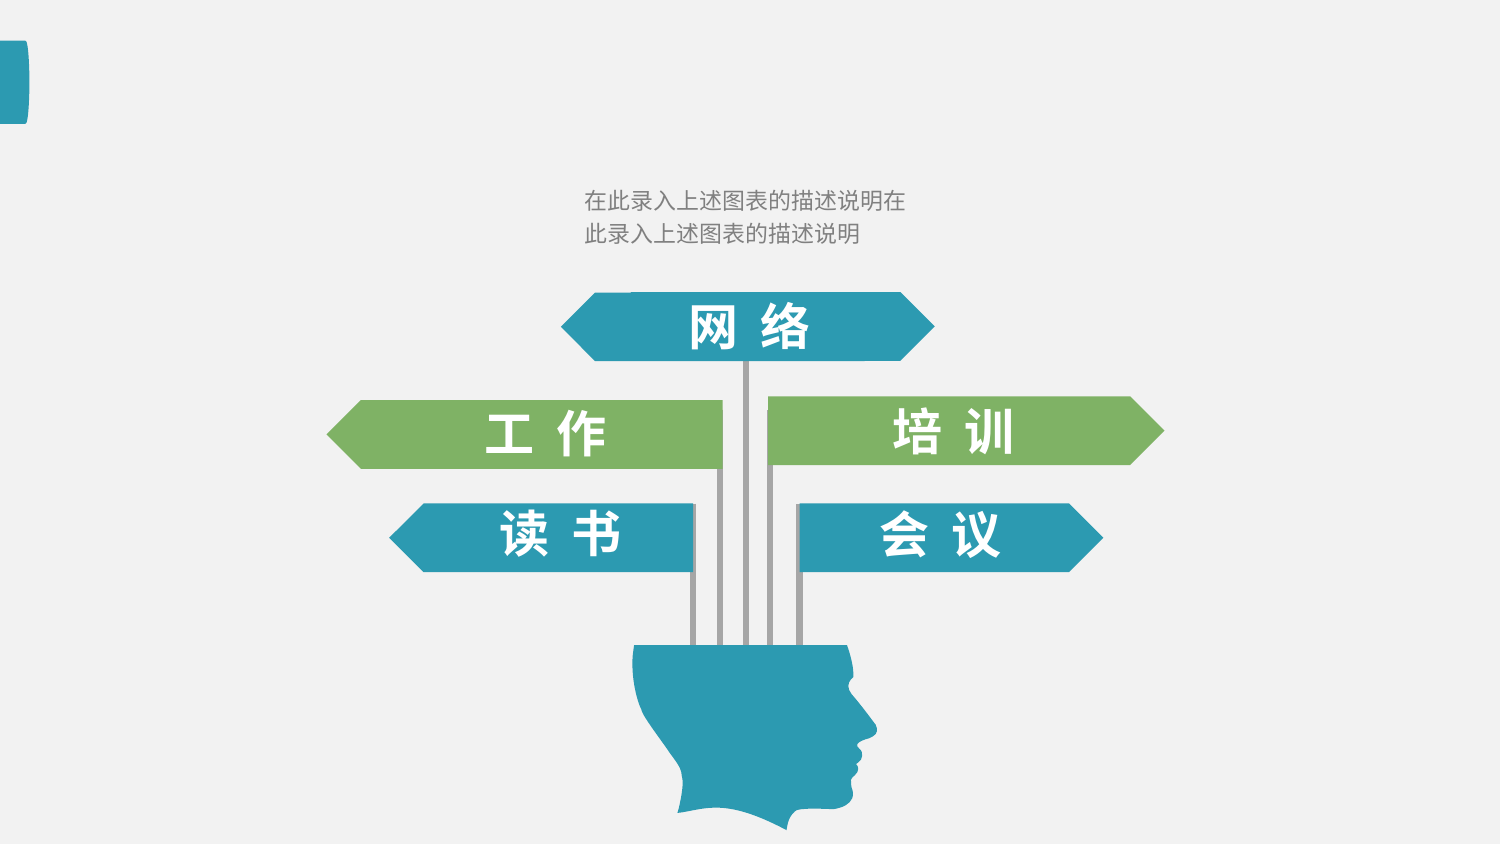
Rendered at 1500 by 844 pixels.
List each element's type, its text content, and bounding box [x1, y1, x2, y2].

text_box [692, 372, 800, 787]
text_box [560, 287, 935, 365]
text_box [632, 645, 877, 831]
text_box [767, 392, 1165, 469]
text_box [326, 394, 723, 471]
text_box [389, 494, 694, 573]
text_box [799, 496, 1104, 573]
text_box 在此录入上述图表的描述说明在此录入上述图表的描述说明 [573, 175, 937, 253]
